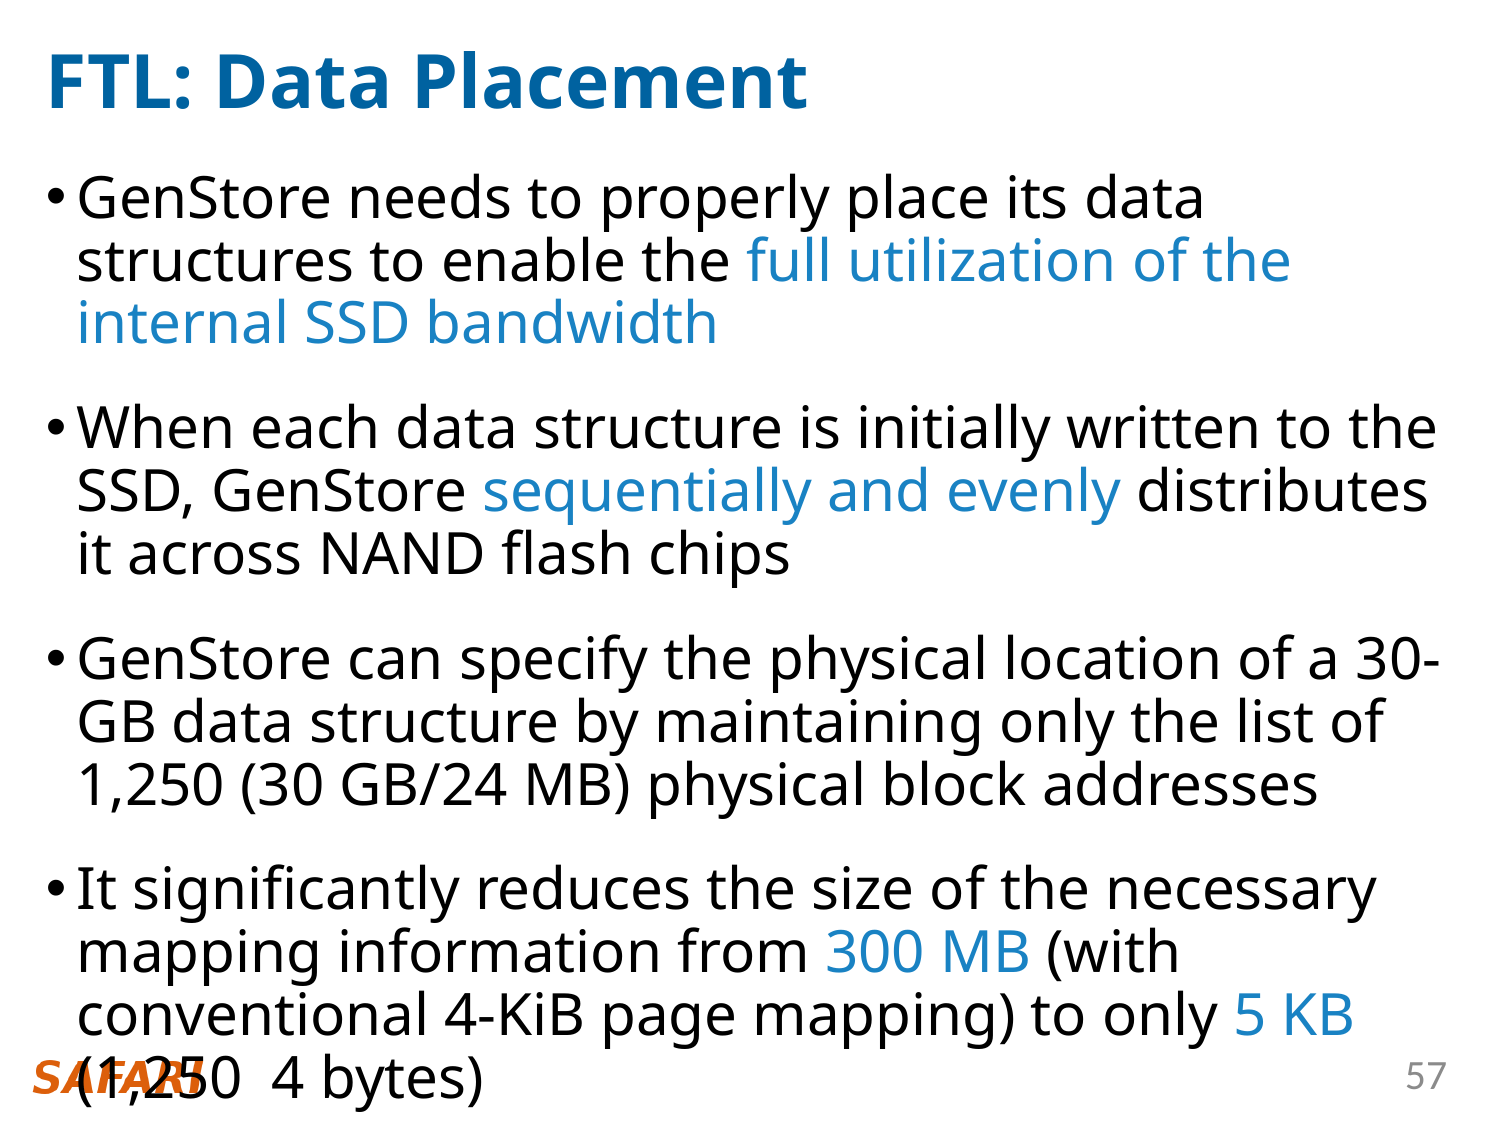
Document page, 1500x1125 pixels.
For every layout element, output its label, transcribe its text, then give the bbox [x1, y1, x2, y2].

title FTL: Data Placement [31, 15, 1475, 143]
picture [31, 1051, 209, 1104]
list GenStore needs to properly place its data structures to enable the full utilization of the internal SSD bandwidth When each data structure is initially written to the SSD, GenStore sequentially and evenly distributes it across NAND flash chips GenStore can specify the physical location of a 30-GB data structure by maintaining only the list of 1,250 (30 GB/24 MB) physical block addresses It significantly reduces the size of the necessary mapping information from 300 MB (with conventional 4-KiB page mapping) to only 5 KB (1,250 4 bytes) [31, 160, 1475, 1043]
